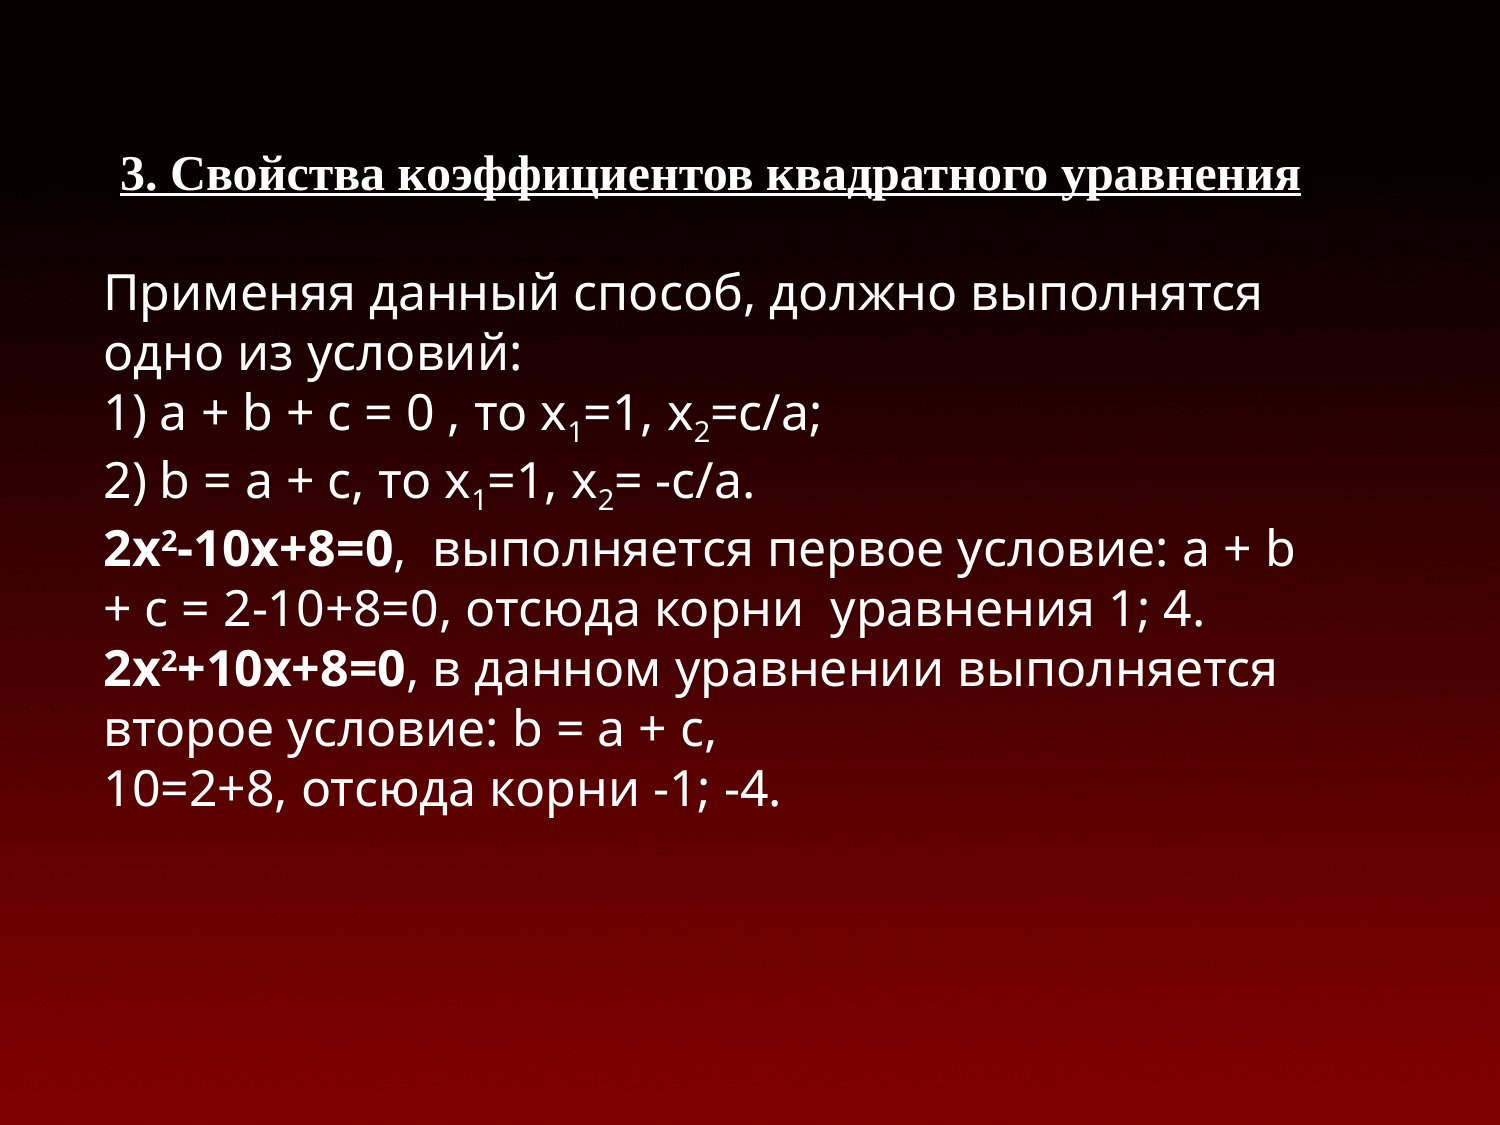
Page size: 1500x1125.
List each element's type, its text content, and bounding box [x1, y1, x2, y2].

picture [0, 0, 1500, 1125]
text_box 3. Свойства коэффициентов квадратного уравнения Применяя данный способ, должно выполнятся одно из условий: 1) а + b + с = 0 , то х1=1, х2=c/a; 2) b = a + c, то х1=1, х2= -с/а. 2х2-10х+8=0, выполняется первое условие: а + b + с = 2-10+8=0, отсюда корни уравнения 1; 4. 2х2+10х+8=0, в данном уравнении выполняется второе условие: b = a + c, 10=2+8, отсюда корни -1; -4. [88, 132, 1333, 885]
